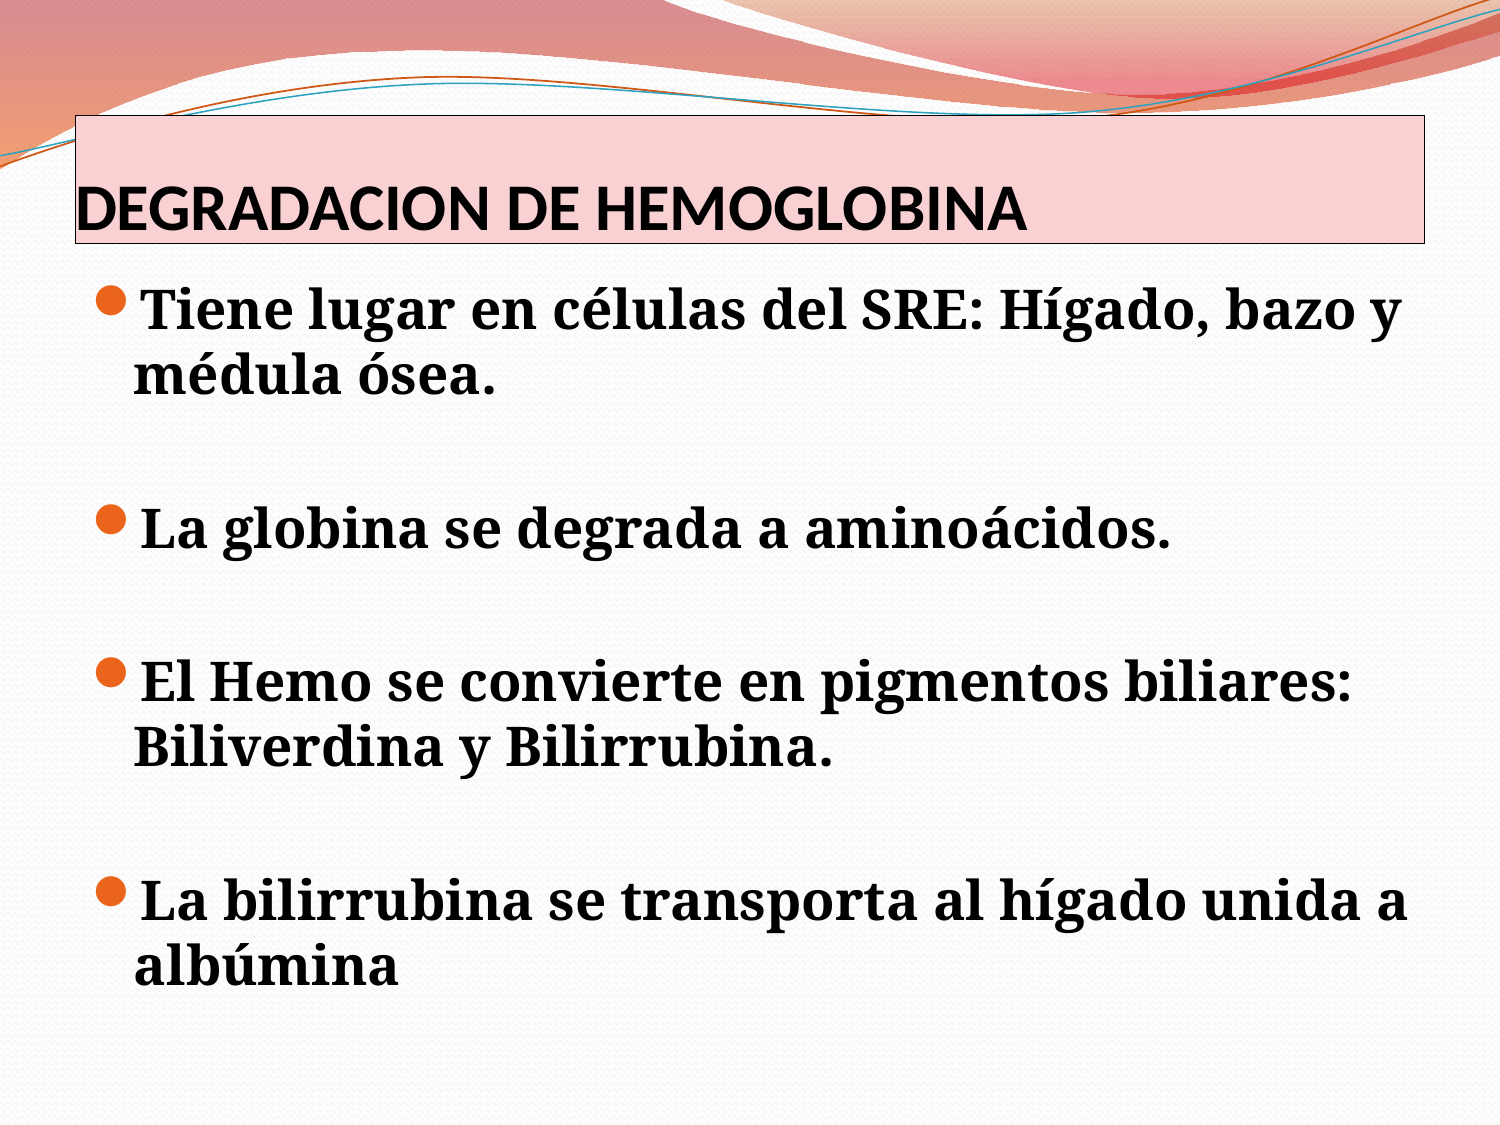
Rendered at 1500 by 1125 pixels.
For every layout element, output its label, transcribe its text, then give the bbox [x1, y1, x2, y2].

title DEGRADACION DE HEMOGLOBINA [75, 115, 1425, 244]
list Tiene lugar en células del SRE: Hígado, bazo y médula ósea. La globina se degrada a aminoácidos. El Hemo se convierte en pigmentos biliares: Biliverdina y Bilirrubina. La bilirrubina se transporta al hígado unida a albúmina [76, 267, 1427, 1010]
